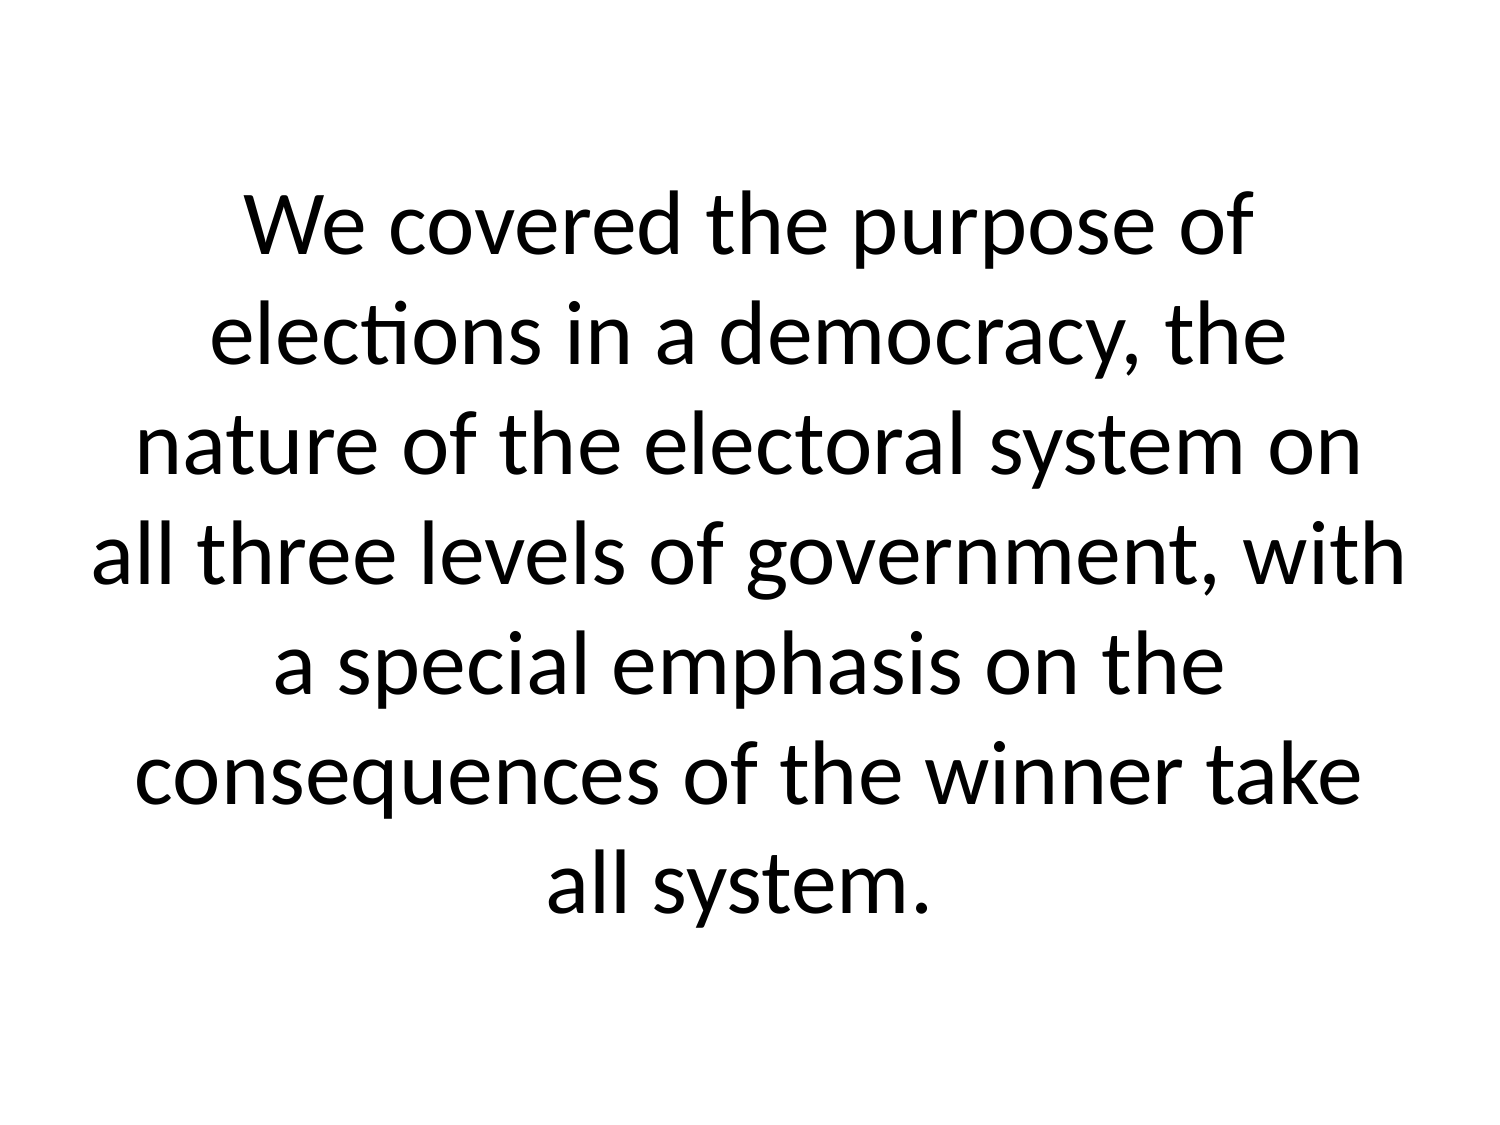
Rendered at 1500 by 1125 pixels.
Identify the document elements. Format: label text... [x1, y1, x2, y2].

title We covered the purpose of elections in a democracy, the nature of the electoral system on all three levels of government, with a special emphasis on the consequences of the winner take all system. [74, 44, 1426, 1051]
